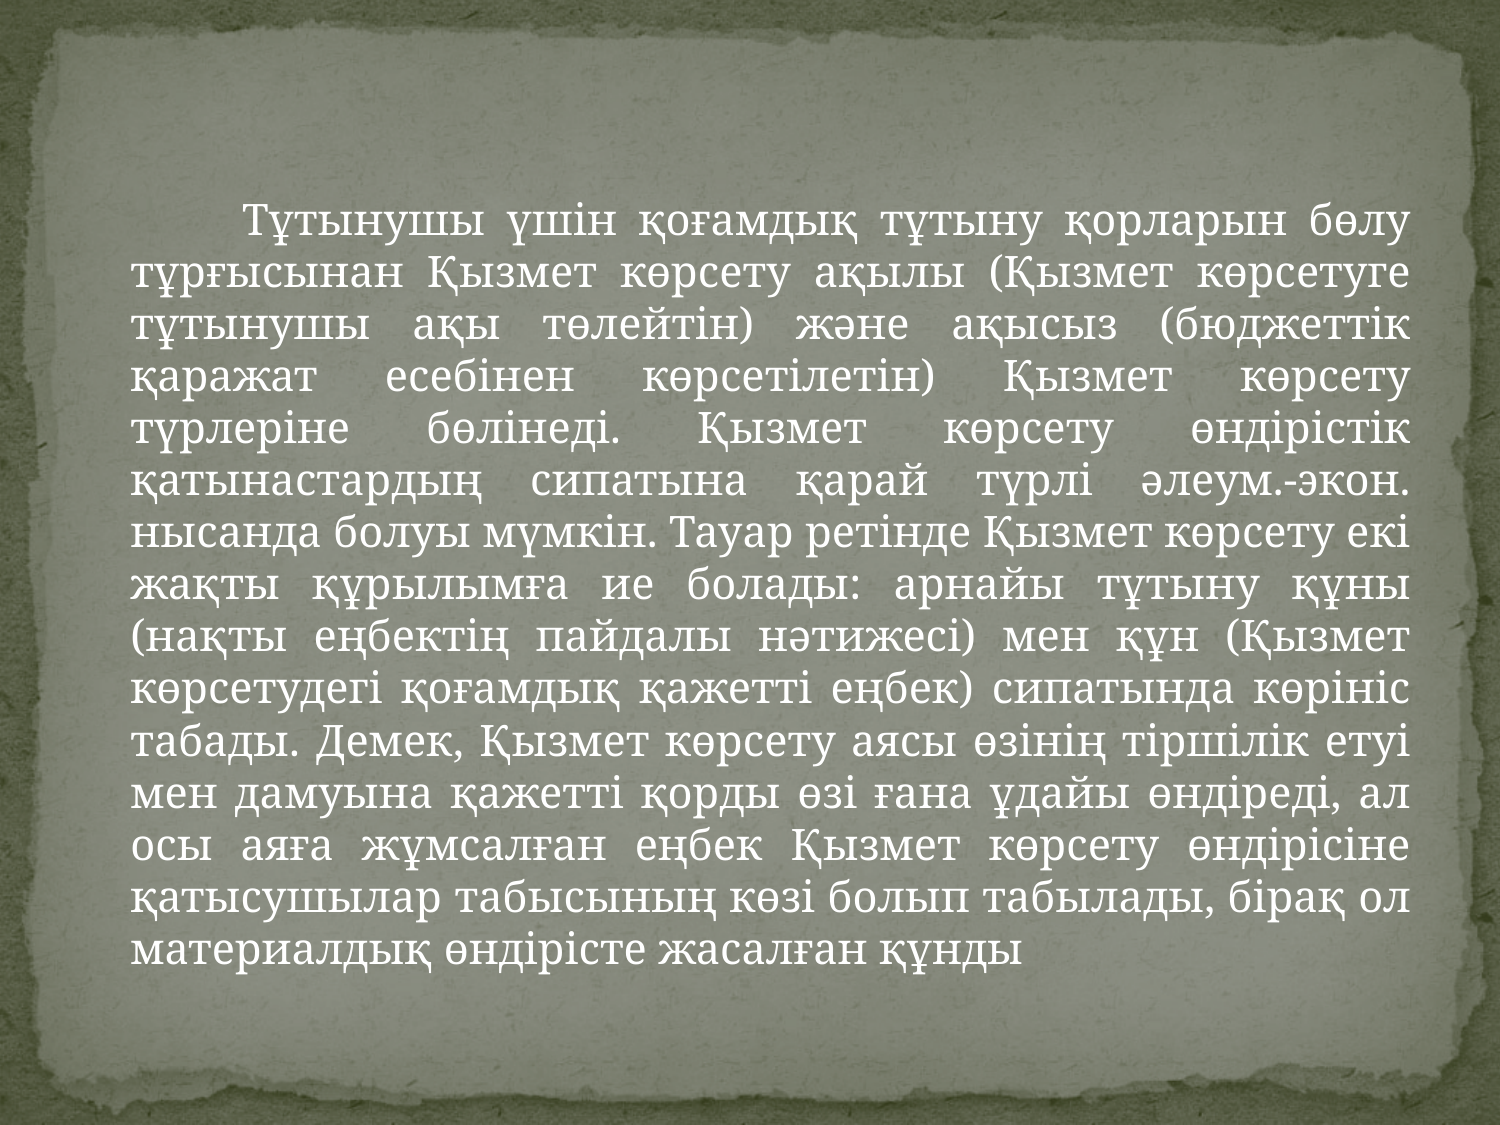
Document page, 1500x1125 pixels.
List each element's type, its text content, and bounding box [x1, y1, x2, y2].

list Тұтынушы үшін қоғамдық тұтыну қорларын бөлу тұрғысынан Қызмет көрсету ақылы (Қызмет көрсетуге тұтынушы ақы төлейтін) және ақысыз (бюджеттік қаражат есебінен көрсетілетін) Қызмет көрсету түрлеріне бөлінеді. Қызмет көрсету өндірістік қатынастардың сипатына қарай түрлі әлеум.-экон. нысанда болуы мүмкін. Тауар ретінде Қызмет көрсету екі жақты құрылымға ие болады: арнайы тұтыну құны (нақты еңбектің пайдалы нәтижесі) мен құн (Қызмет көрсетудегі қоғамдық қажетті еңбек) сипатында көрініс табады. Демек, Қызмет көрсету аясы өзінің тіршілік етуі мен дамуына қажетті қорды өзі ғана ұдайы өндіреді, ал осы аяға жұмсалған еңбек Қызмет көрсету өндірісіне қатысушылар табысының көзі болып табылады, бірақ ол материалдық өндірісте жасалған құнды [76, 184, 1427, 993]
